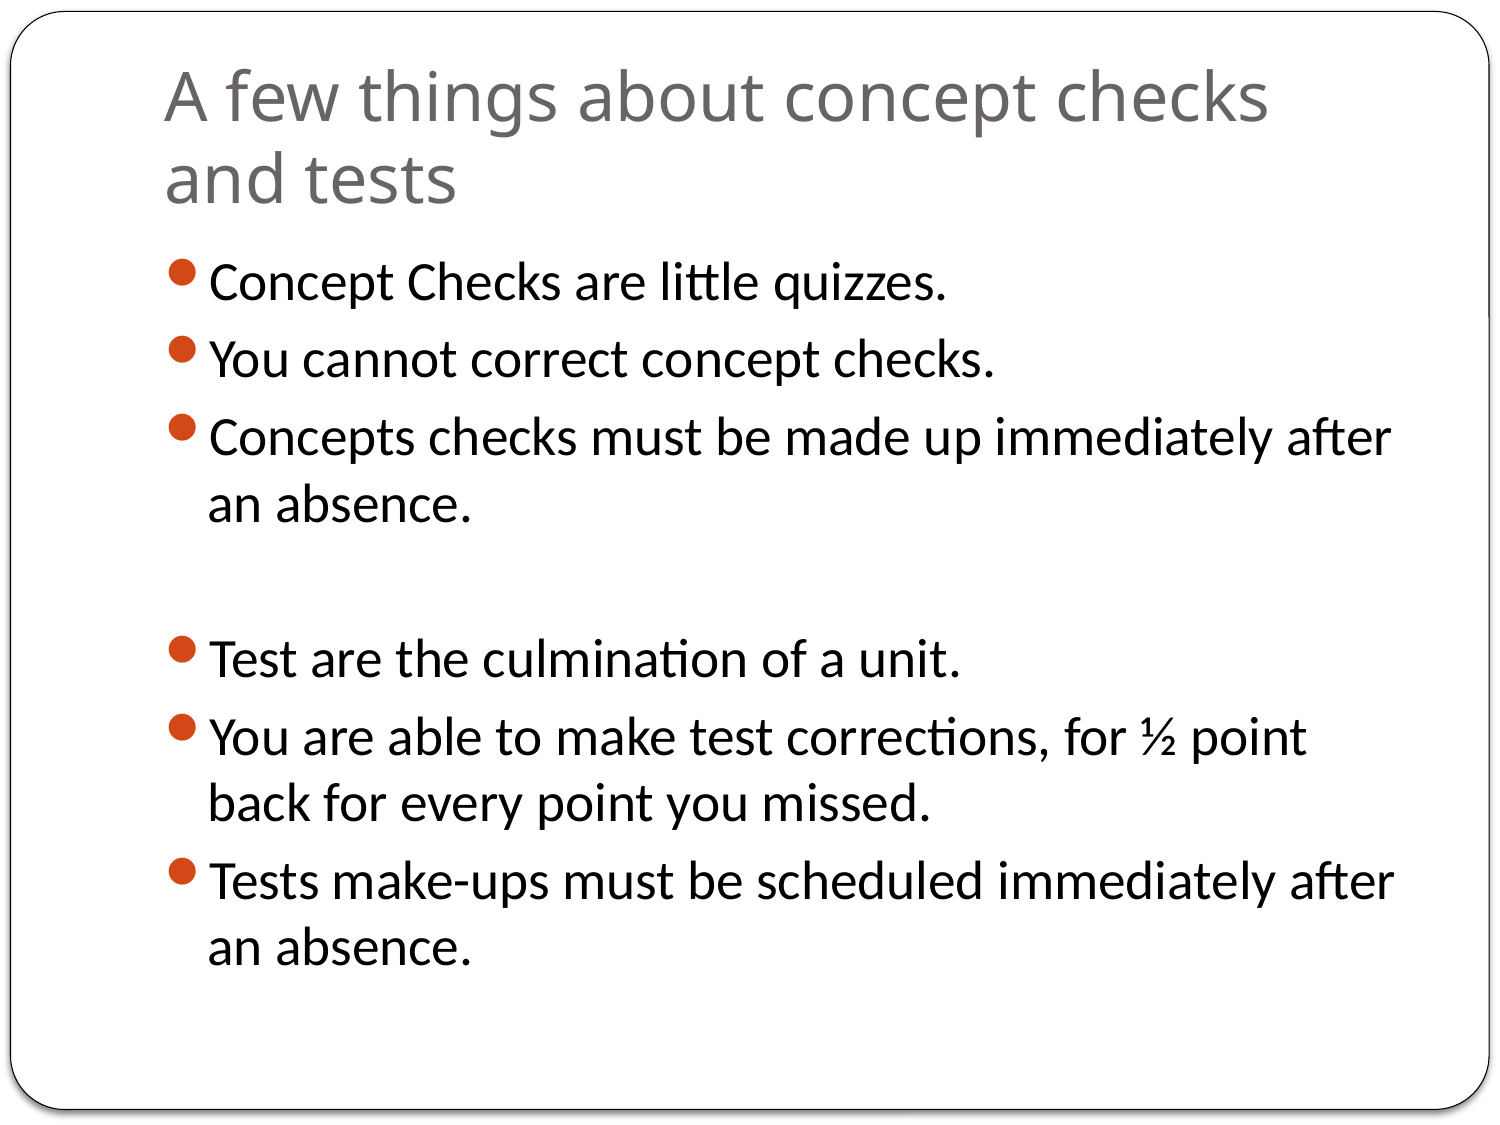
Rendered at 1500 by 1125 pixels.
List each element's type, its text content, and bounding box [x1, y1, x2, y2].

title A few things about concept checks and tests [150, 45, 1425, 233]
list Concept Checks are little quizzes. You cannot correct concept checks. Concepts checks must be made up immediately after an absence. Test are the culmination of a unit. You are able to make test corrections, for ½ point back for every point you missed. Tests make-ups must be scheduled immediately after an absence. [150, 237, 1425, 988]
